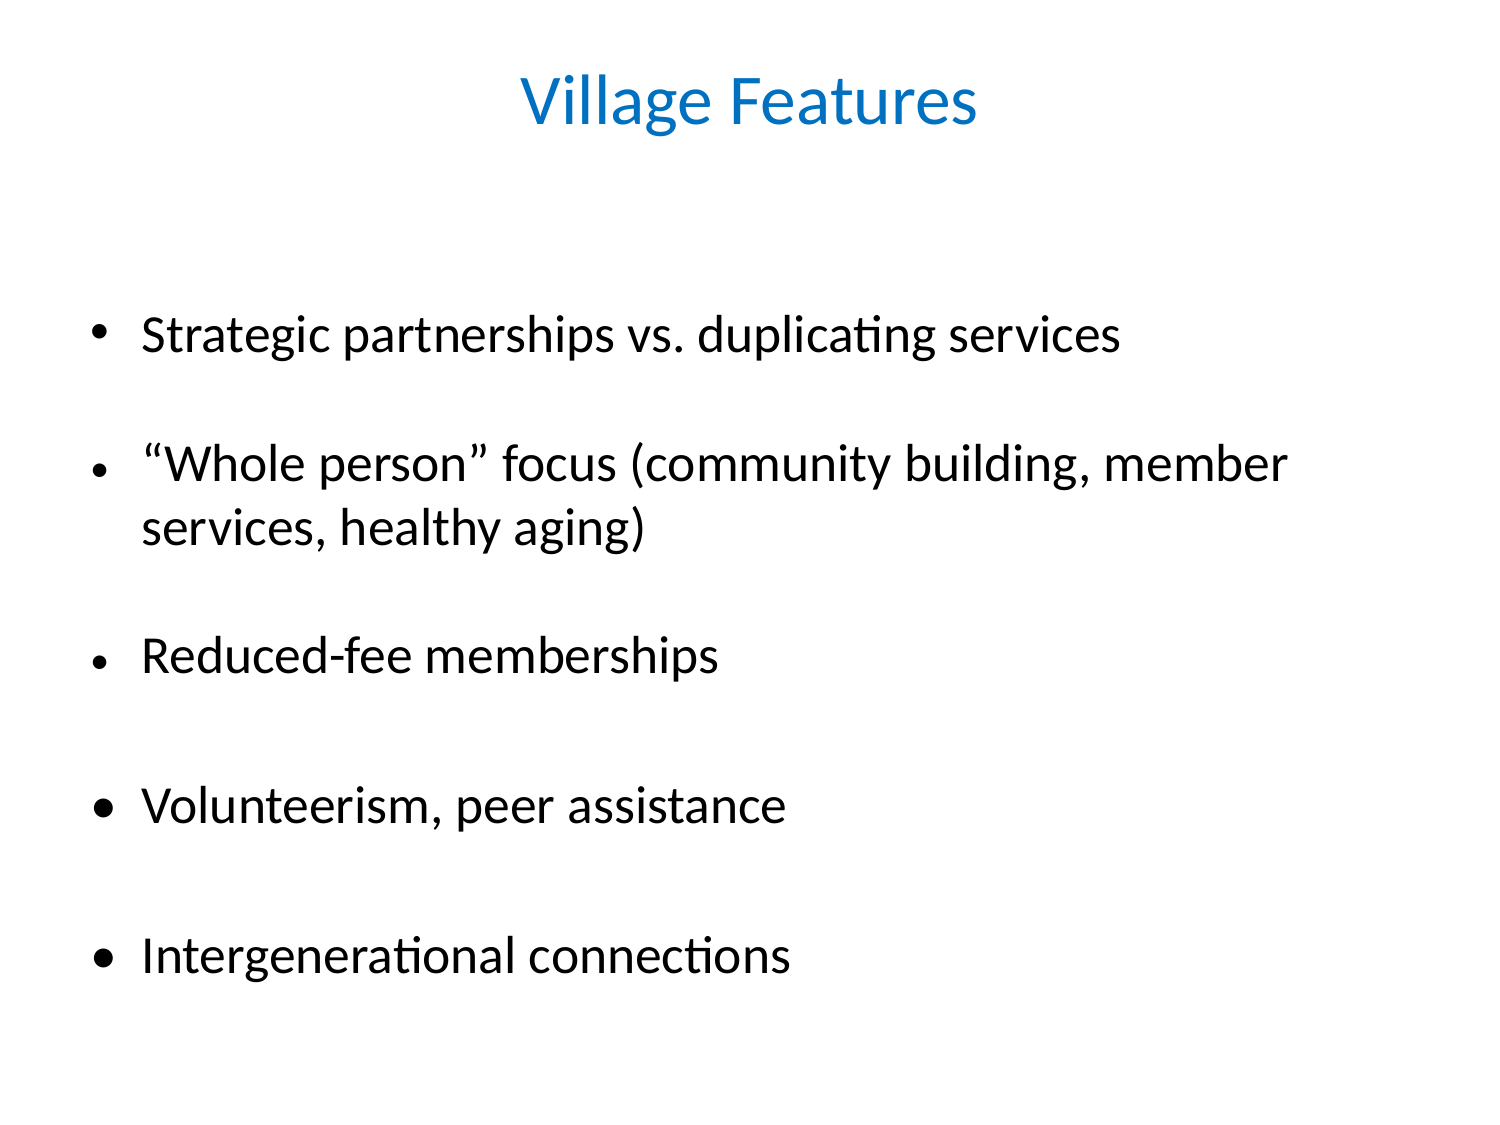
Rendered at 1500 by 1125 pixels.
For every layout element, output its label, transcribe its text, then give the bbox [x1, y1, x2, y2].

title Village Features [75, 45, 1425, 233]
list Strategic partnerships vs. duplicating services • “Whole person” focus (community building, member services, healthy aging) • Reduced-fee memberships • Volunteerism, peer assistance • Intergenerational connections [75, 262, 1425, 1005]
